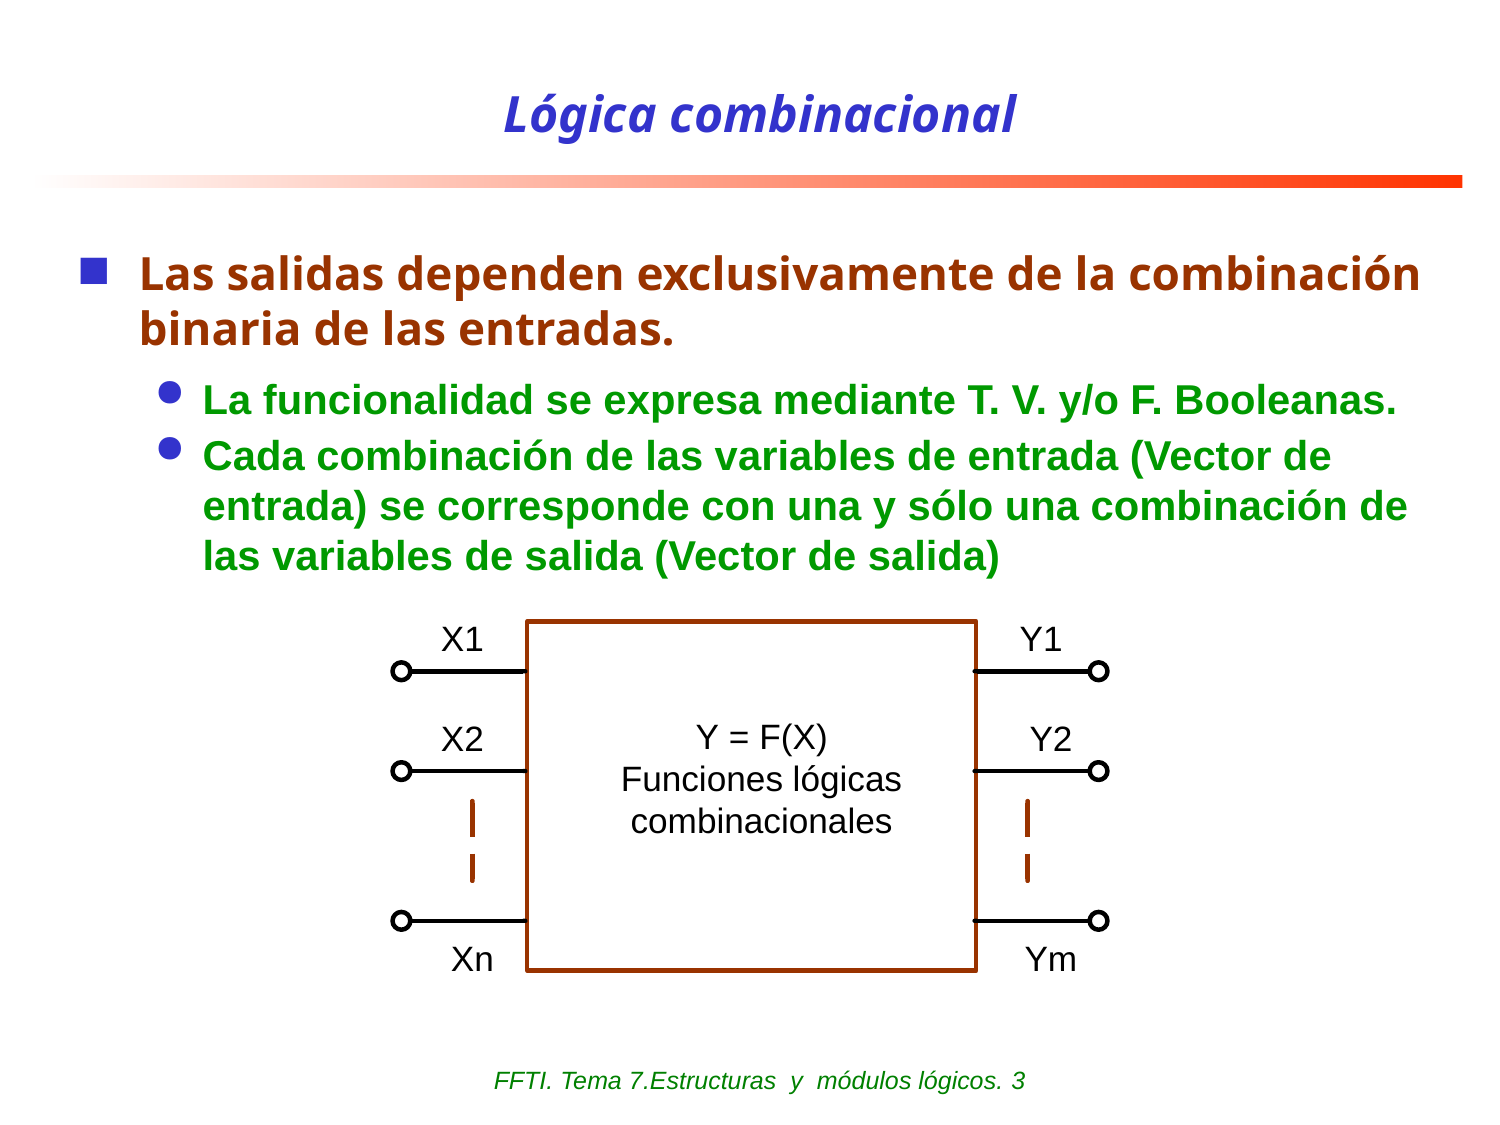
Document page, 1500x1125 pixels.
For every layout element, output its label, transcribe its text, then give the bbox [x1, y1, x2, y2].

list Las salidas dependen exclusivamente de la combinación binaria de las entradas. La funcionalidad se expresa mediante T. V. y/o F. Booleanas. Cada combinación de las variables de entrada (Vector de entrada) se corresponde con una y sólo una combinación de las variables de salida (Vector de salida) [68, 237, 1451, 612]
footer FFTI. Tema 7.Estructuras y módulos lógicos. 3 [68, 1056, 1451, 1103]
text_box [386, 610, 1114, 987]
title Lógica combinacional [68, 49, 1451, 176]
